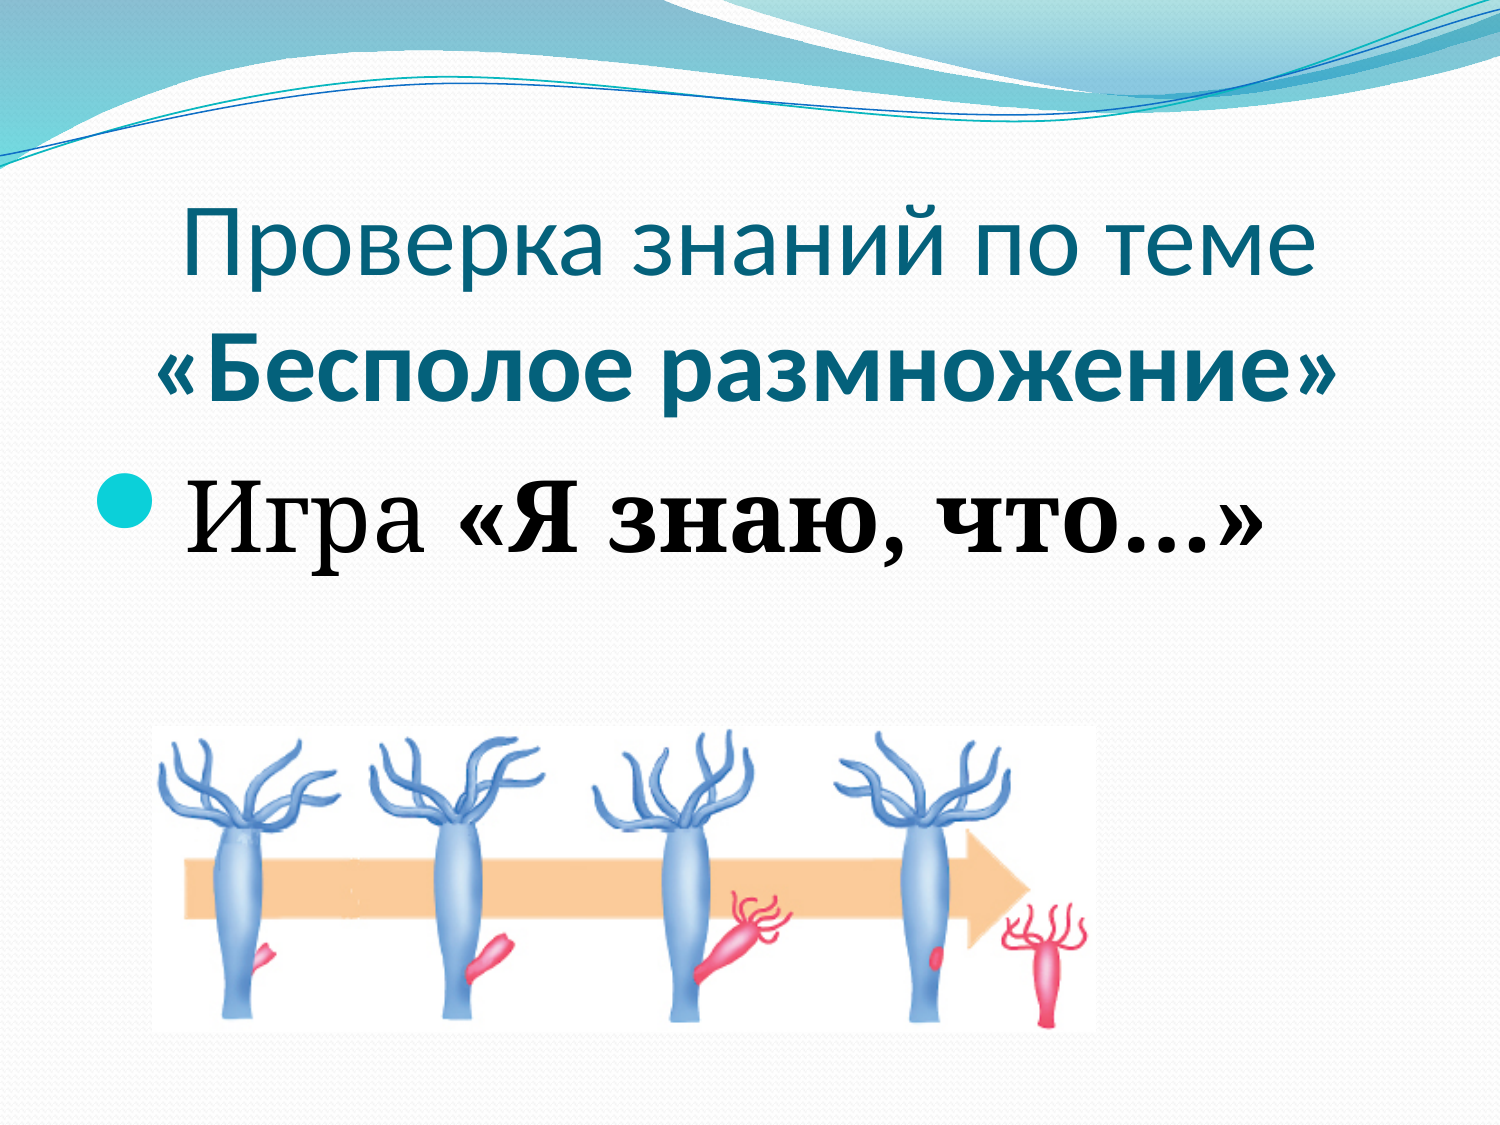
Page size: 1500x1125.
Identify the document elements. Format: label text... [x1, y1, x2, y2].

picture [152, 726, 1096, 1032]
text_box 23 [145, 727, 152, 1038]
text_box 23 [1096, 728, 1102, 1038]
title Проверка знаний по теме «Бесполое размножение» [75, 115, 1425, 422]
list Игра «Я знаю, что…» [75, 445, 1425, 1038]
